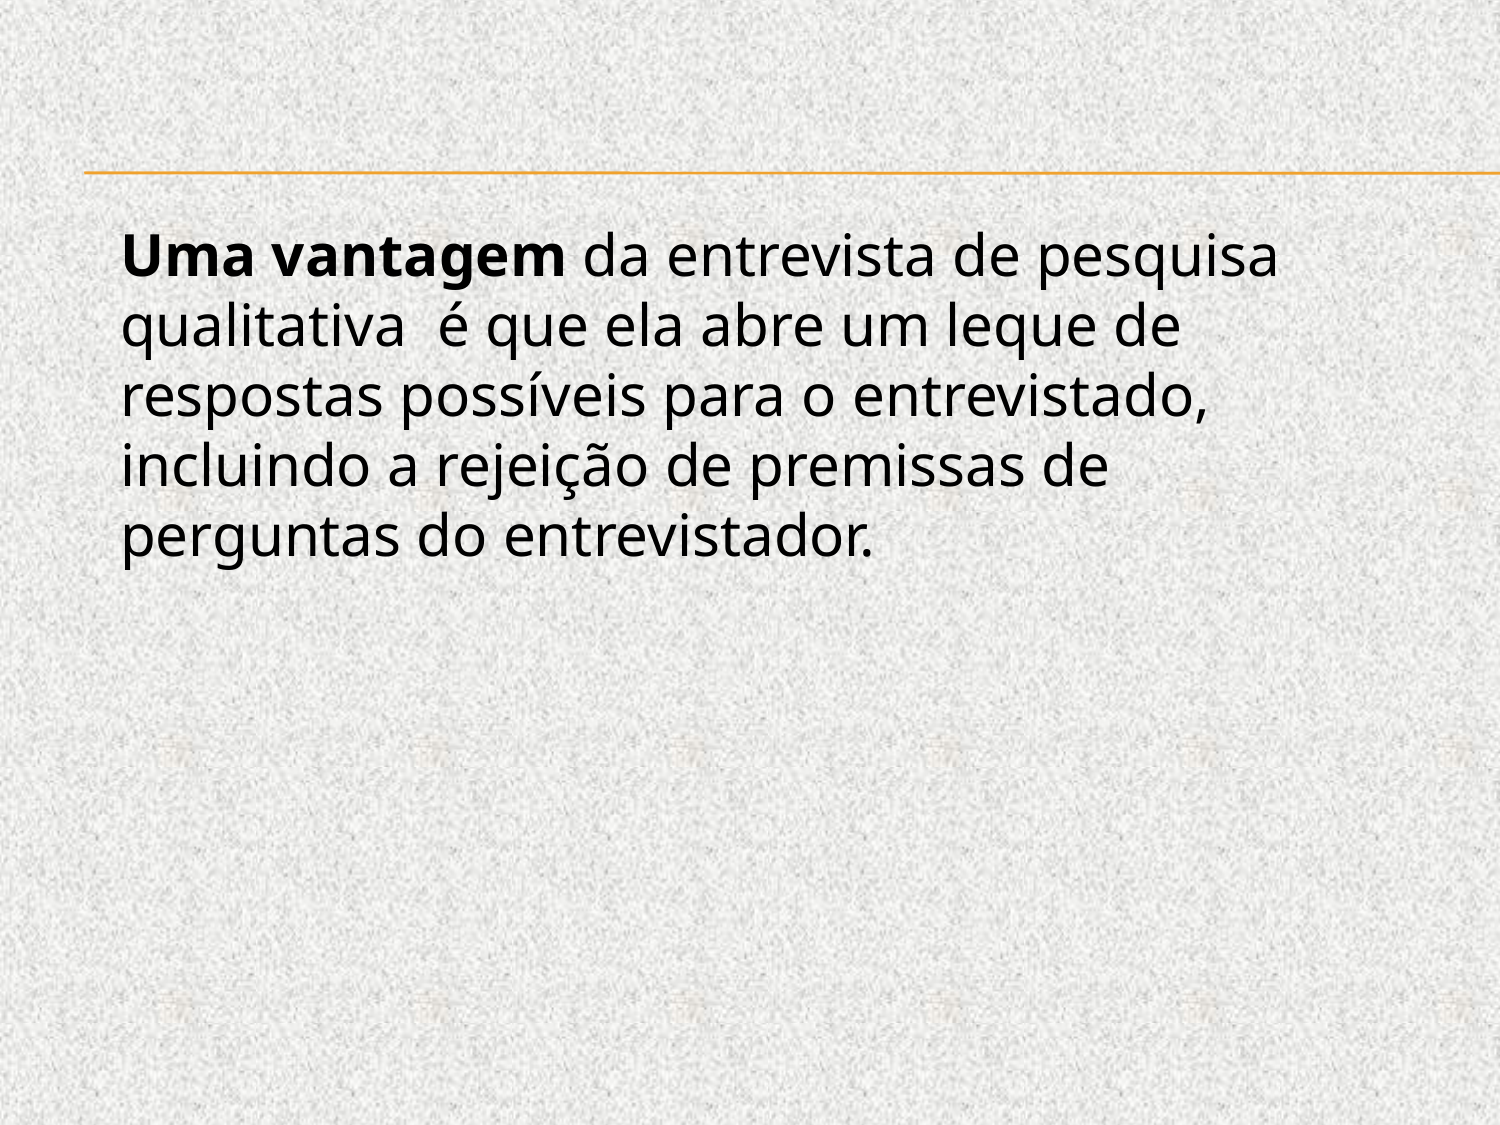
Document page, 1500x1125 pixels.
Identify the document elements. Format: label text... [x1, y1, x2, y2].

text_box [35, 796, 1461, 988]
picture [0, 0, 1500, 1125]
text_box Uma vantagem da entrevista de pesquisa qualitativa é que ela abre um leque de respostas possíveis para o entrevistado, incluindo a rejeição de premissas de perguntas do entrevistador. [105, 210, 1383, 576]
text_box [35, 562, 1461, 753]
